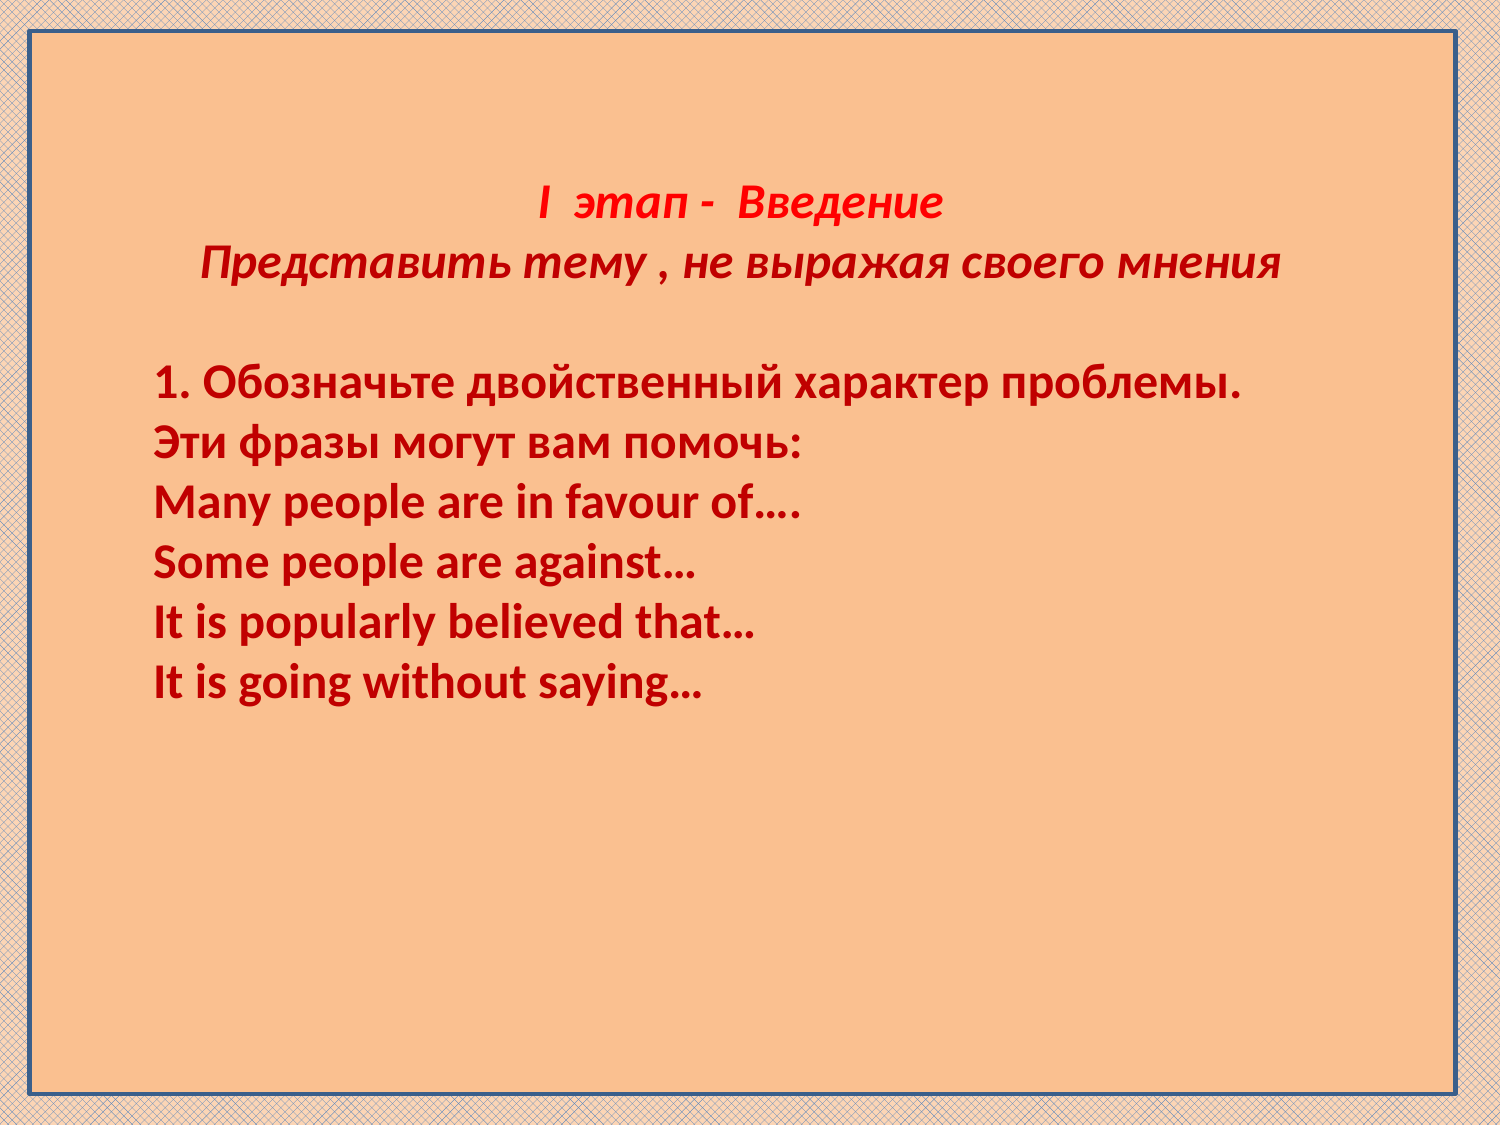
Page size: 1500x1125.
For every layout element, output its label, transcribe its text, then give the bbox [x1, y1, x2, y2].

text_box [27, 29, 1458, 1096]
text_box I этап - Введение Представить тему , не выражая своего мнения 1. Обозначьте двойственный характер проблемы. Эти фразы могут вам помочь: Many people are in favour of…. Some people are against… It is popularly believed that… It is going without saying… [138, 160, 1344, 716]
